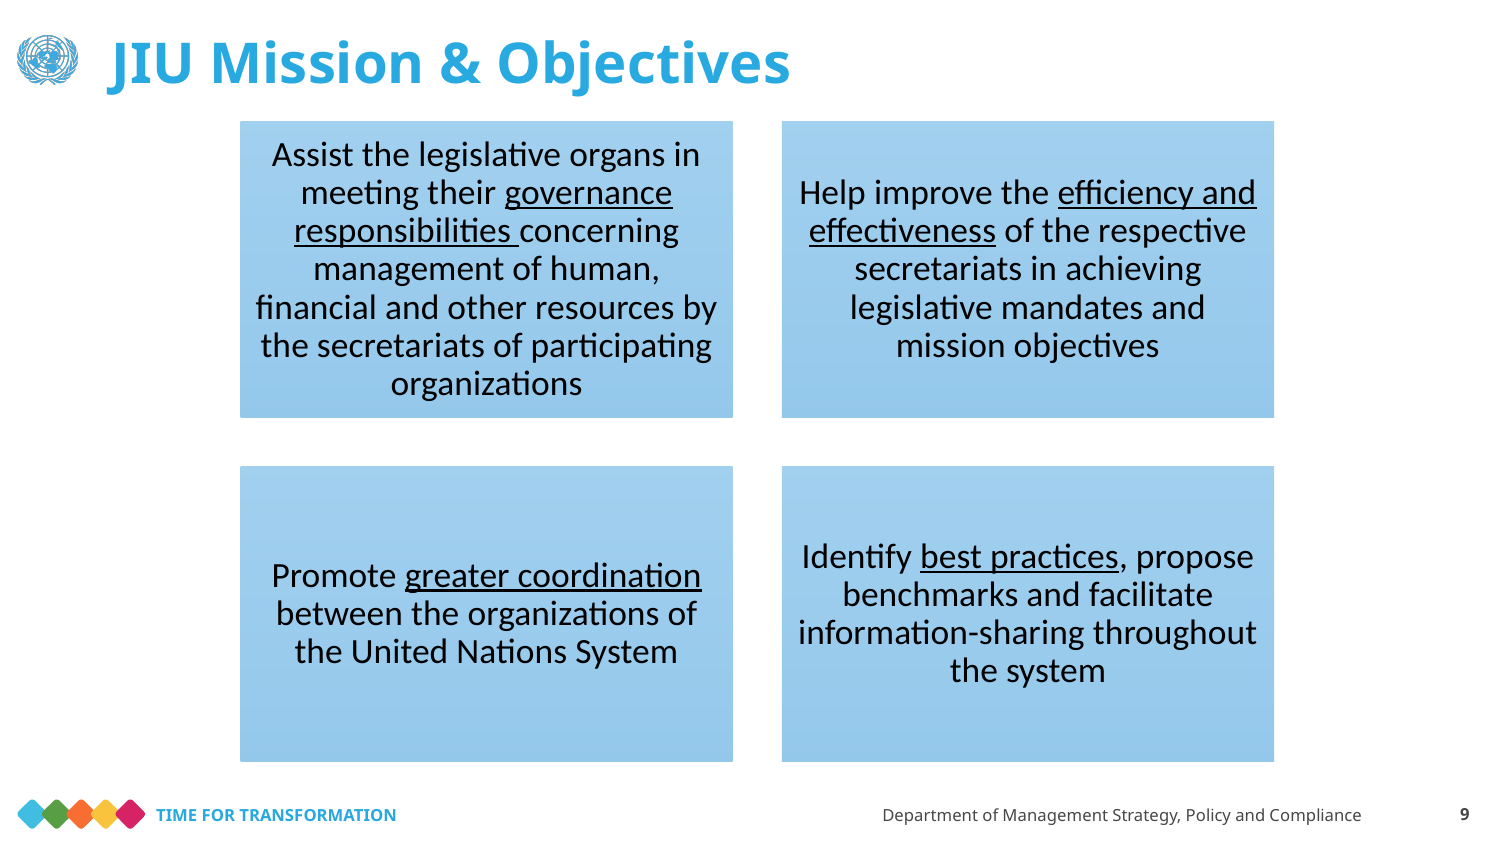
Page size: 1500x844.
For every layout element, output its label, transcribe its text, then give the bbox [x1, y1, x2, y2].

slide_number 9 [1385, 792, 1485, 838]
footer Department of Management Strategy, Policy and Compliance [640, 792, 1378, 838]
picture [17, 35, 78, 85]
title JIU Mission & Objectives [96, 24, 1418, 106]
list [96, 121, 1418, 762]
